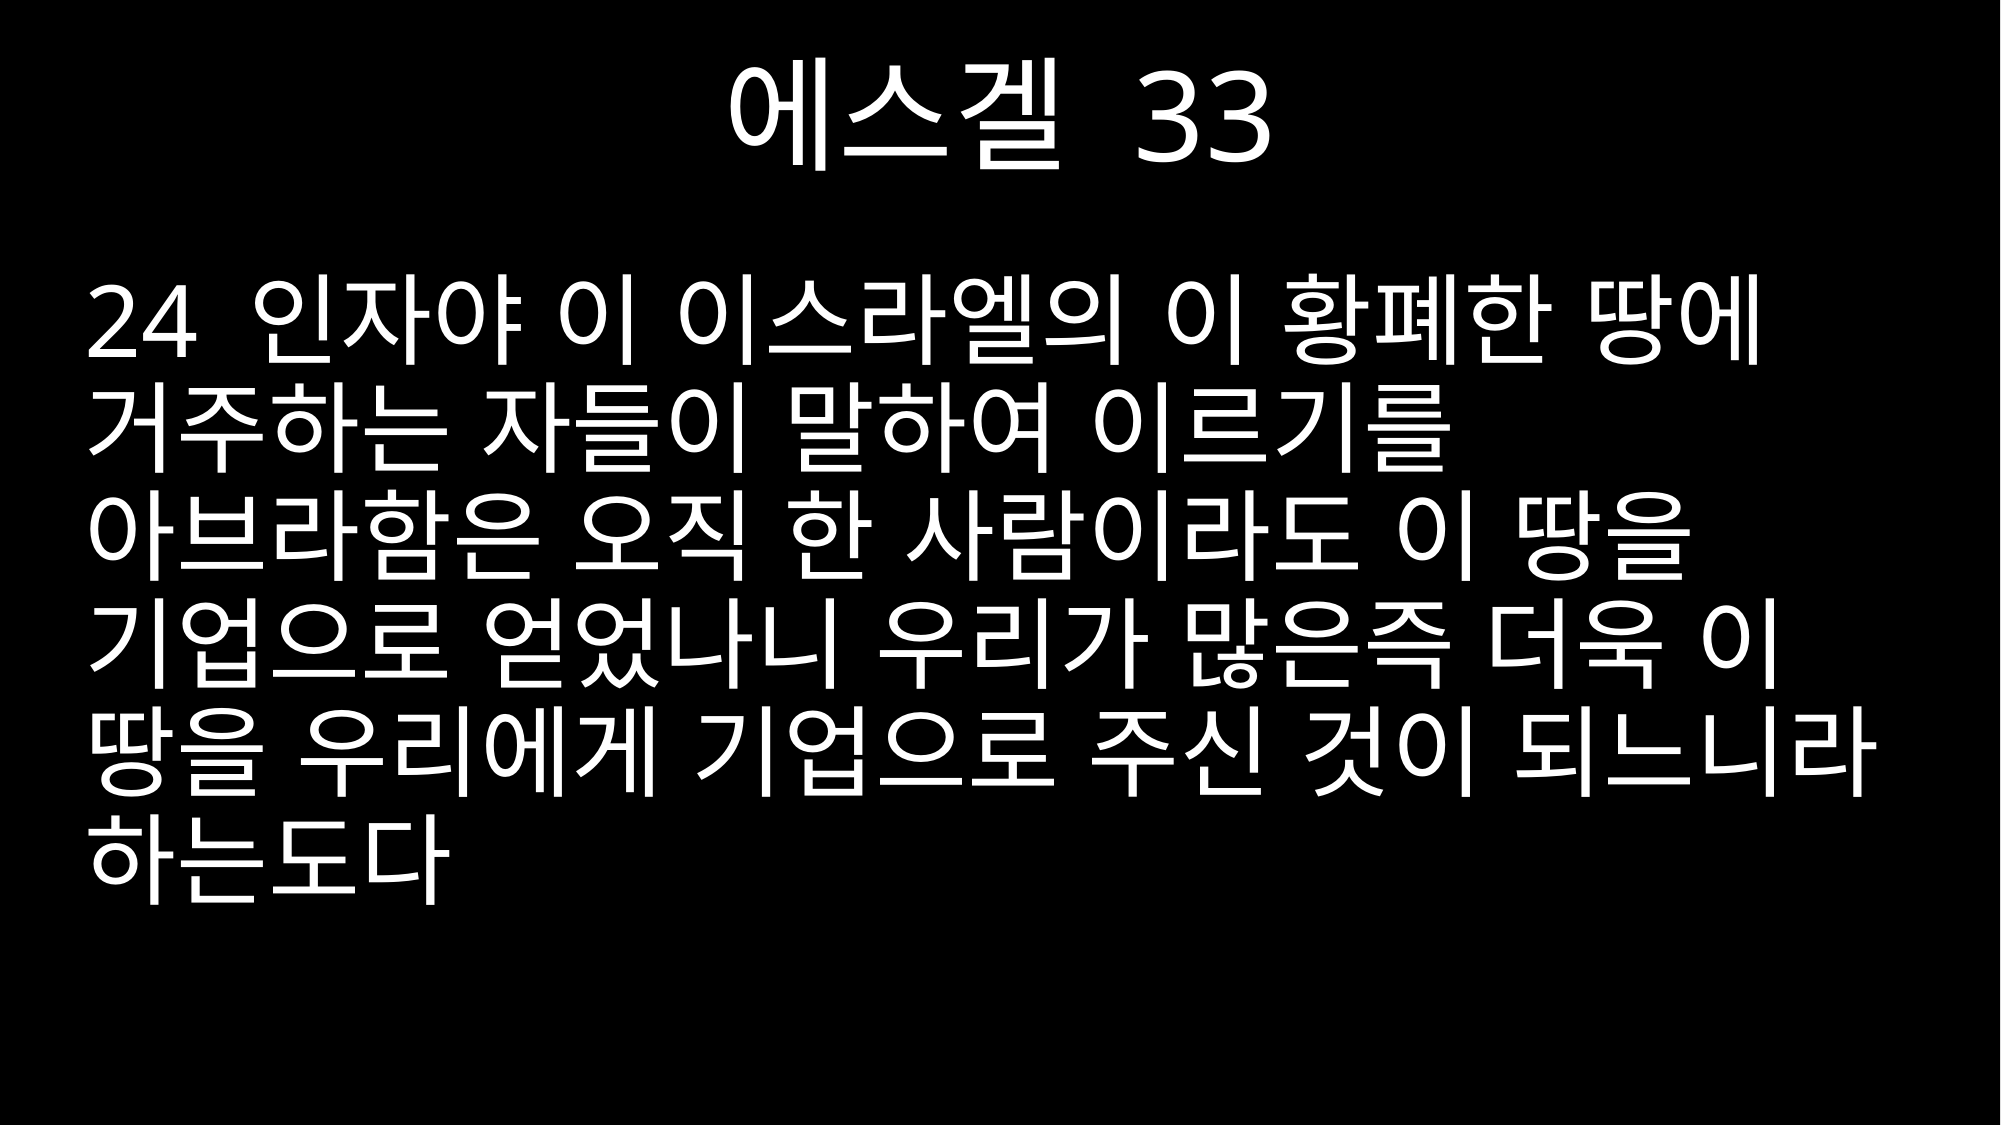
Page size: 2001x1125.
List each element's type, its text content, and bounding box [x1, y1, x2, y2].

picture [0, 0, 2001, 1125]
footer 에스겔 33 [0, 32, 2000, 192]
list 24 인자야 이 이스라엘의 이 황폐한 땅에 거주하는 자들이 말하여 이르기를 아브라함은 오직 한 사람이라도 이 땅을 기업으로 얻었나니 우리가 많은즉 더욱 이 땅을 우리에게 기업으로 주신 것이 되느니라 하는도다 [69, 263, 1953, 423]
